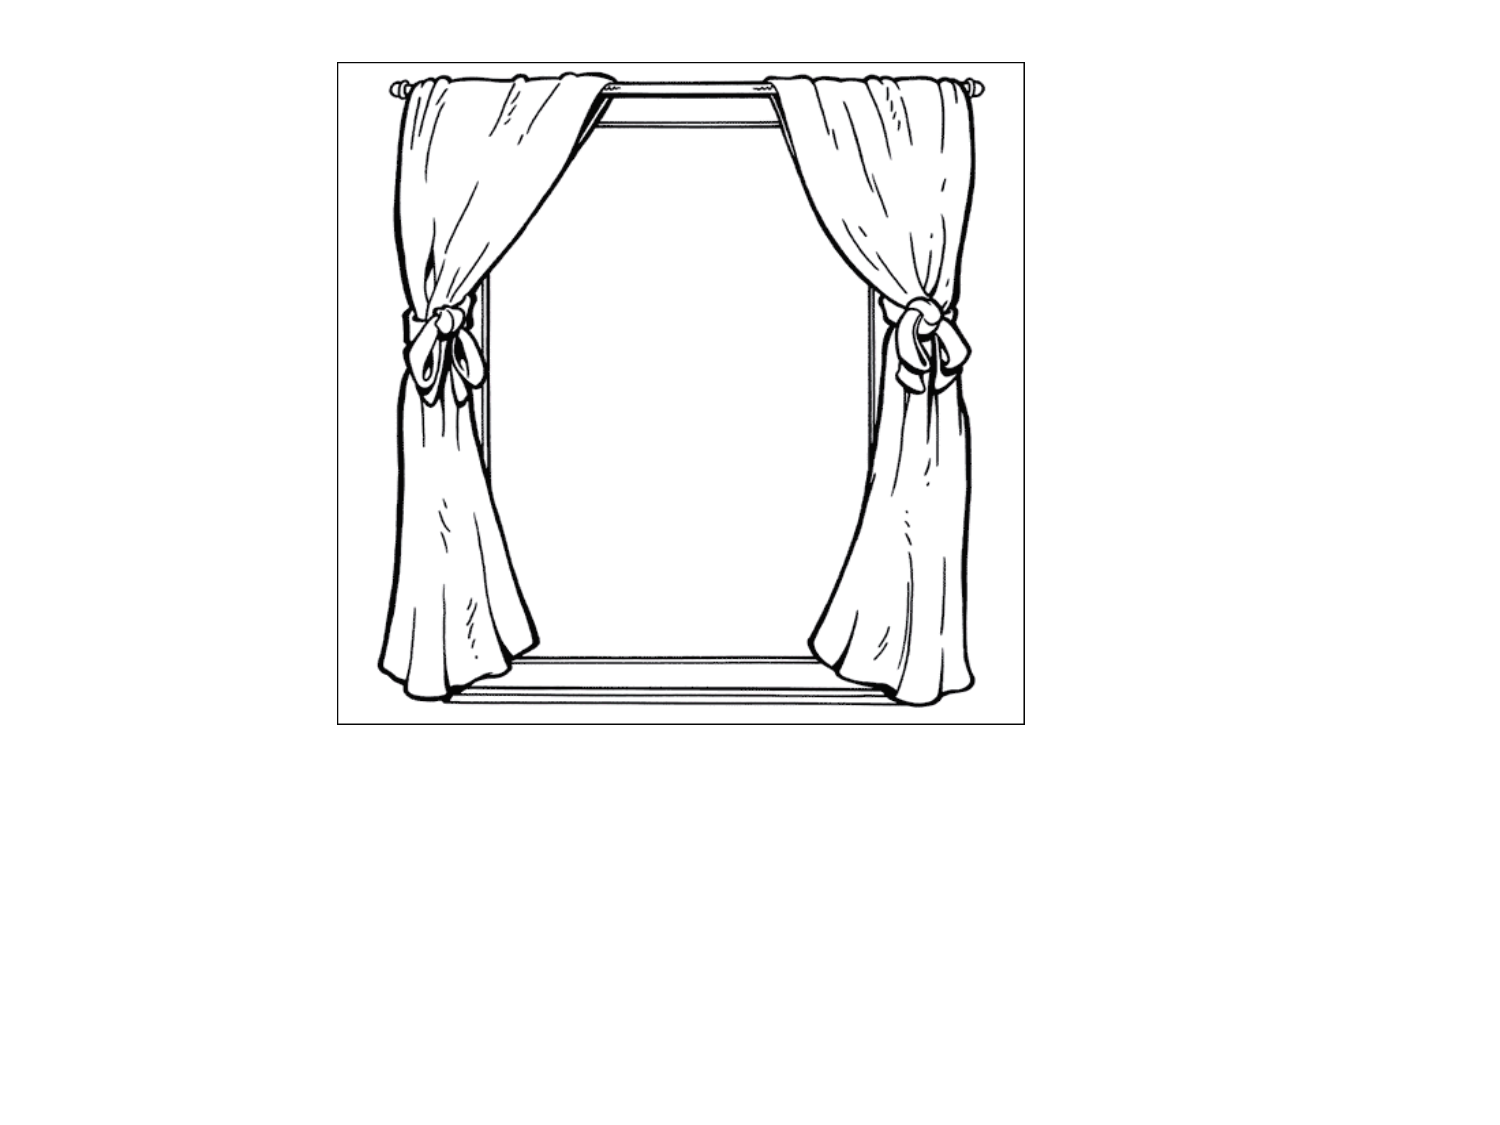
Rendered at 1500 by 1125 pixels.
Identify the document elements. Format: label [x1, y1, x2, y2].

picture [337, 62, 1026, 726]
